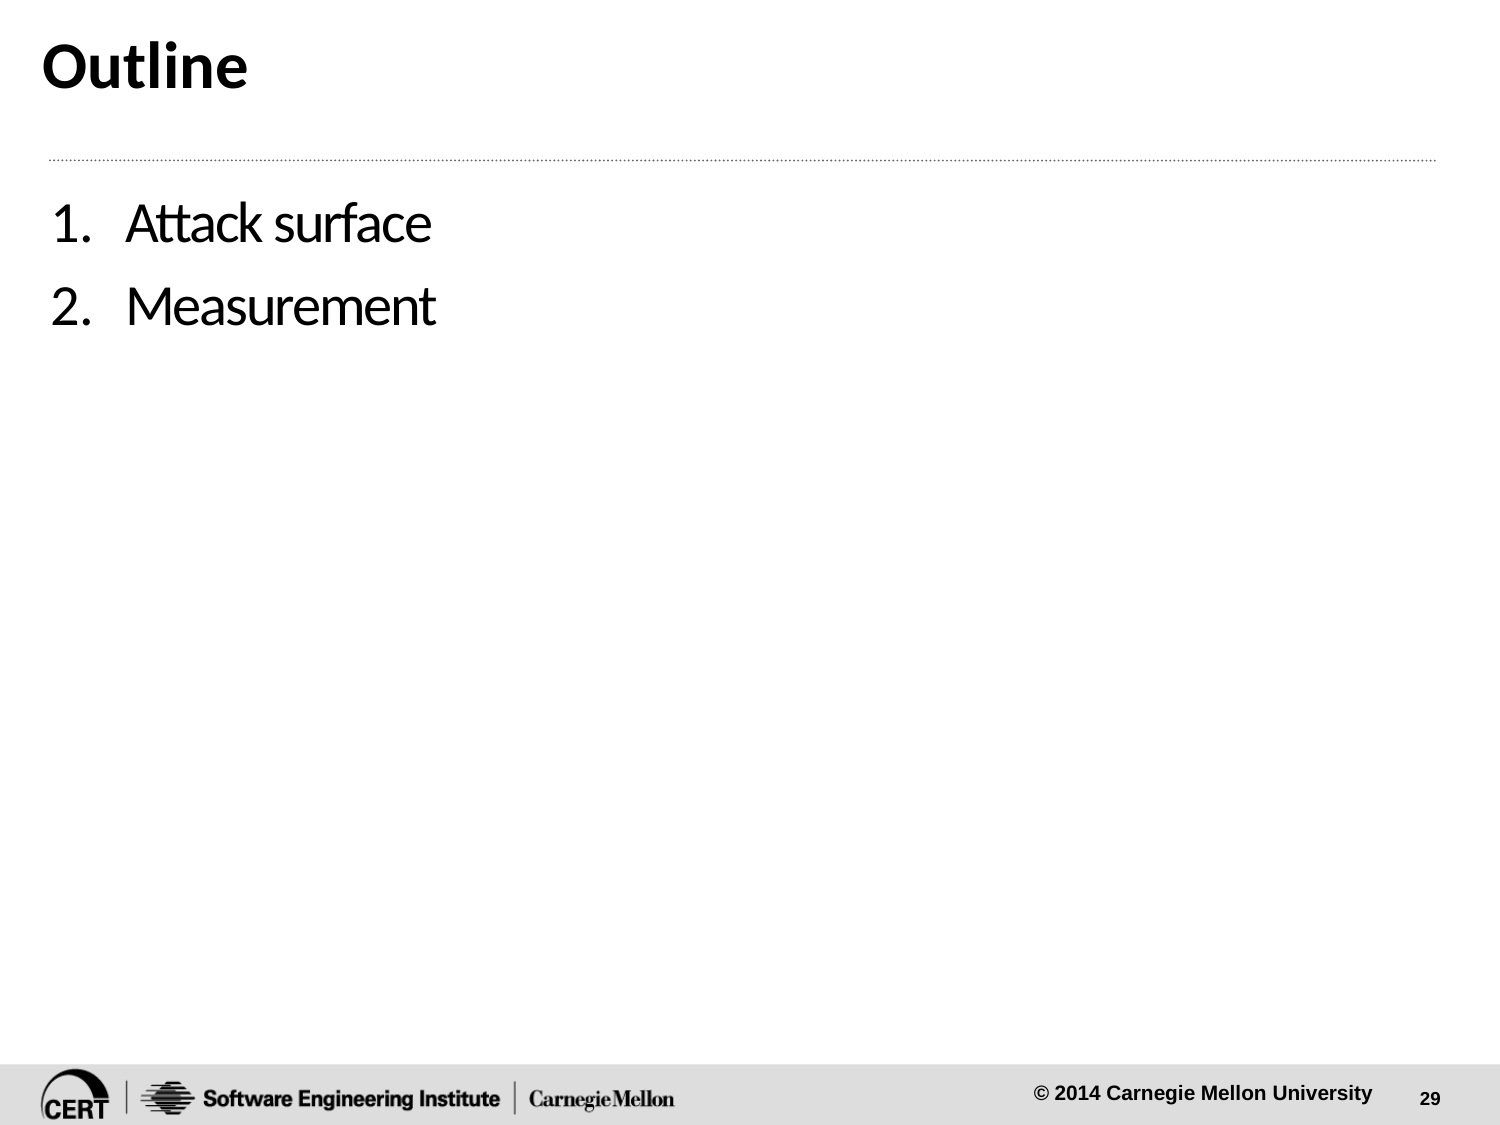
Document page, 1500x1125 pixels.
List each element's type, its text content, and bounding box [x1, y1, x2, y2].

picture [24, 1065, 688, 1125]
title Outline [42, 37, 1434, 155]
list Attack surface Measurement [49, 187, 1438, 1001]
